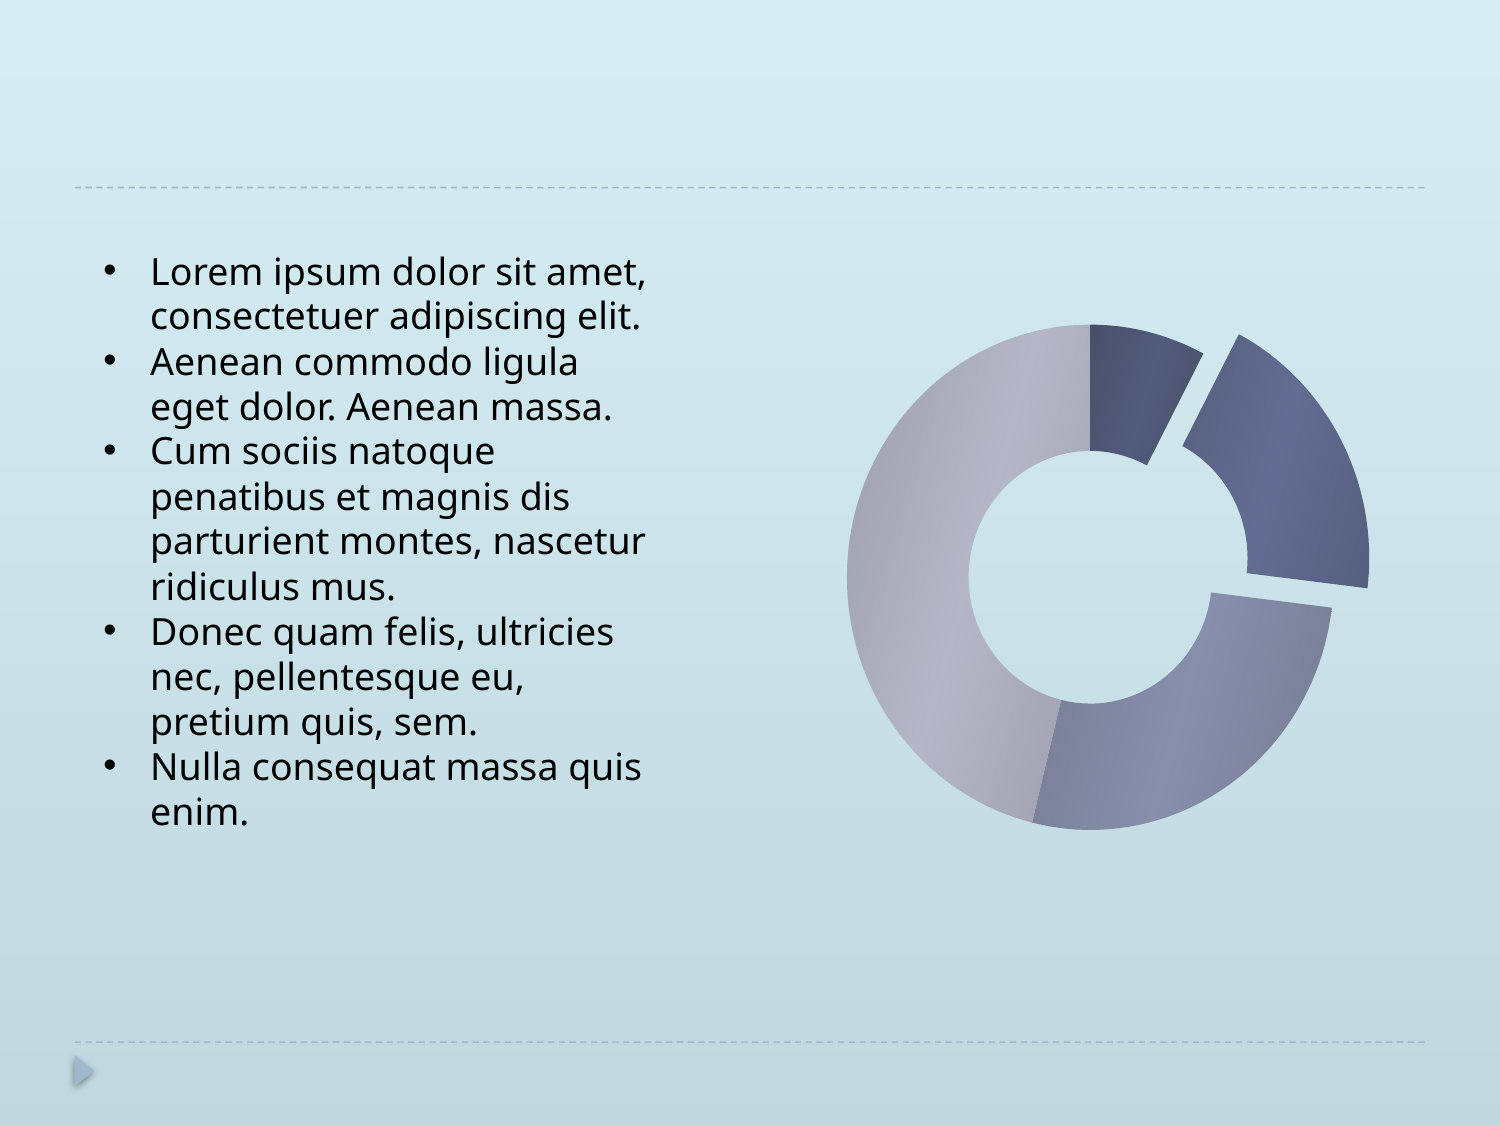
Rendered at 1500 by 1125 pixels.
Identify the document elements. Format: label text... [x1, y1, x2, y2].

chart [804, 236, 1370, 931]
text_box Lorem ipsum dolor sit amet, consectetuer adipiscing elit. Aenean commodo ligula eget dolor. Aenean massa. Cum sociis natoque penatibus et magnis dis parturient montes, nascetur ridiculus mus. Donec quam felis, ultricies nec, pellentesque eu, pretium quis, sem. Nulla consequat massa quis enim. [88, 240, 668, 885]
